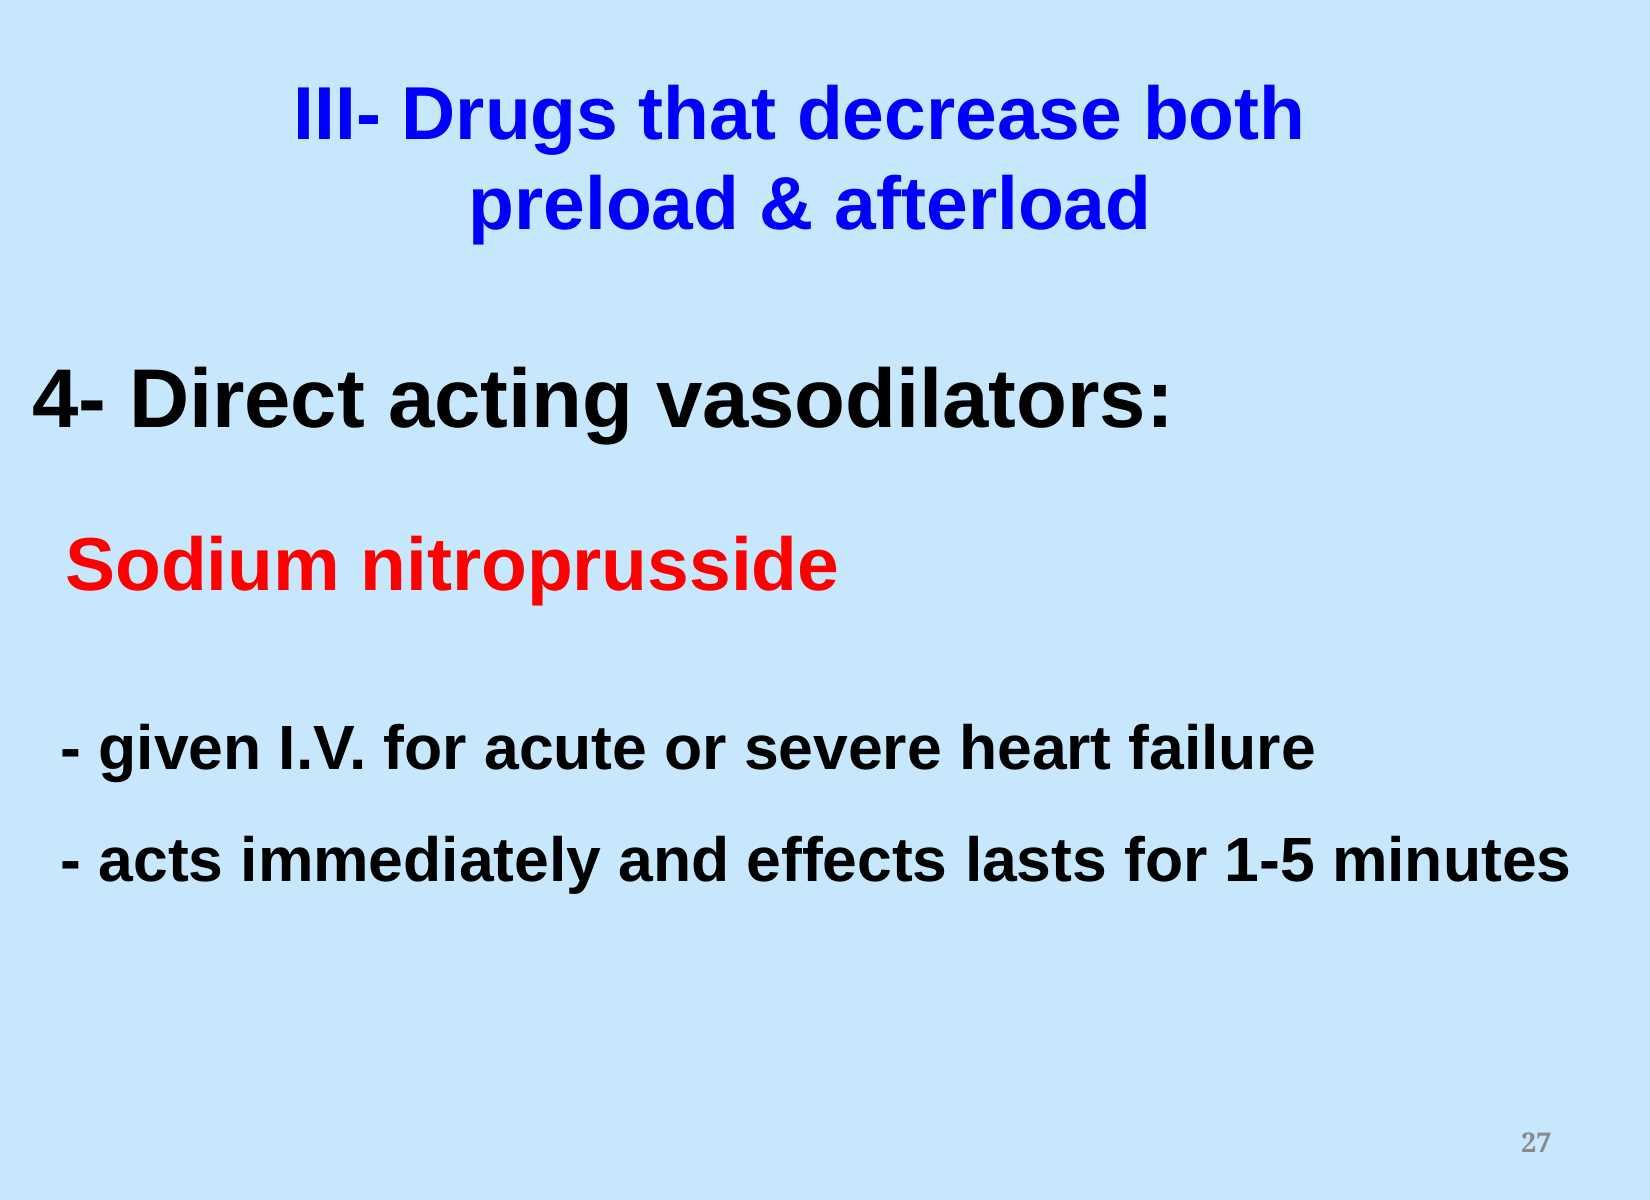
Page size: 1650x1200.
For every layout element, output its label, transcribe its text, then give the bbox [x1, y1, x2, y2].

slide_number 27 [1182, 1112, 1568, 1176]
text_box III- Drugs that decrease both preload & afterload 4- Direct acting vasodilators: Sodium nitroprusside - given I.V. for acute or severe heart failure - acts immediately and effects lasts for 1-5 minutes [0, 56, 1650, 1102]
